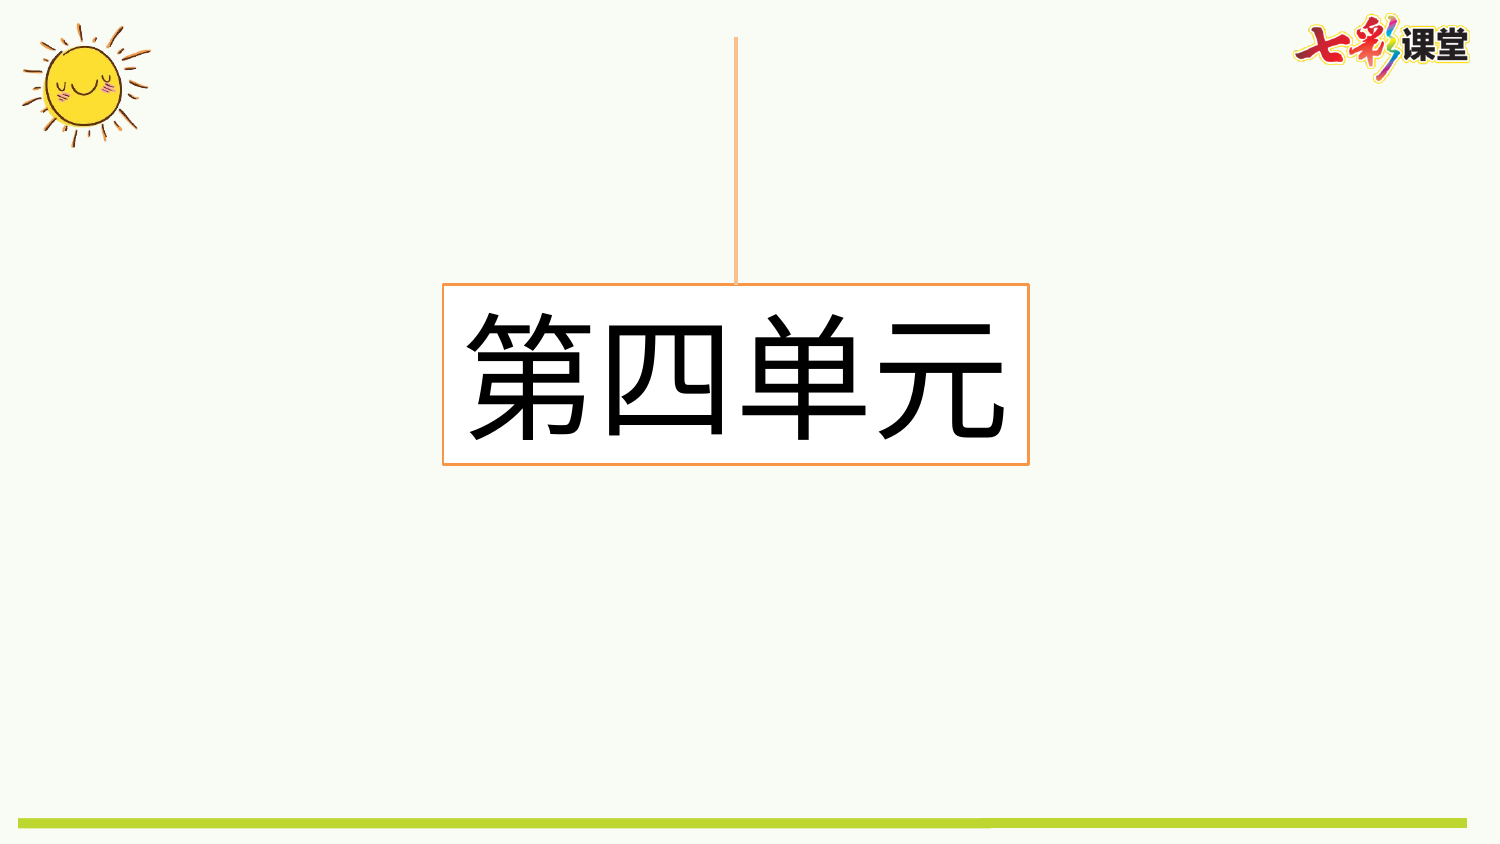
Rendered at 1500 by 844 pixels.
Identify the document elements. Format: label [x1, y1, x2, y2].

text_box [442, 0, 1029, 467]
picture [18, 771, 1467, 844]
picture [1291, 9, 1472, 87]
picture [0, 0, 173, 172]
